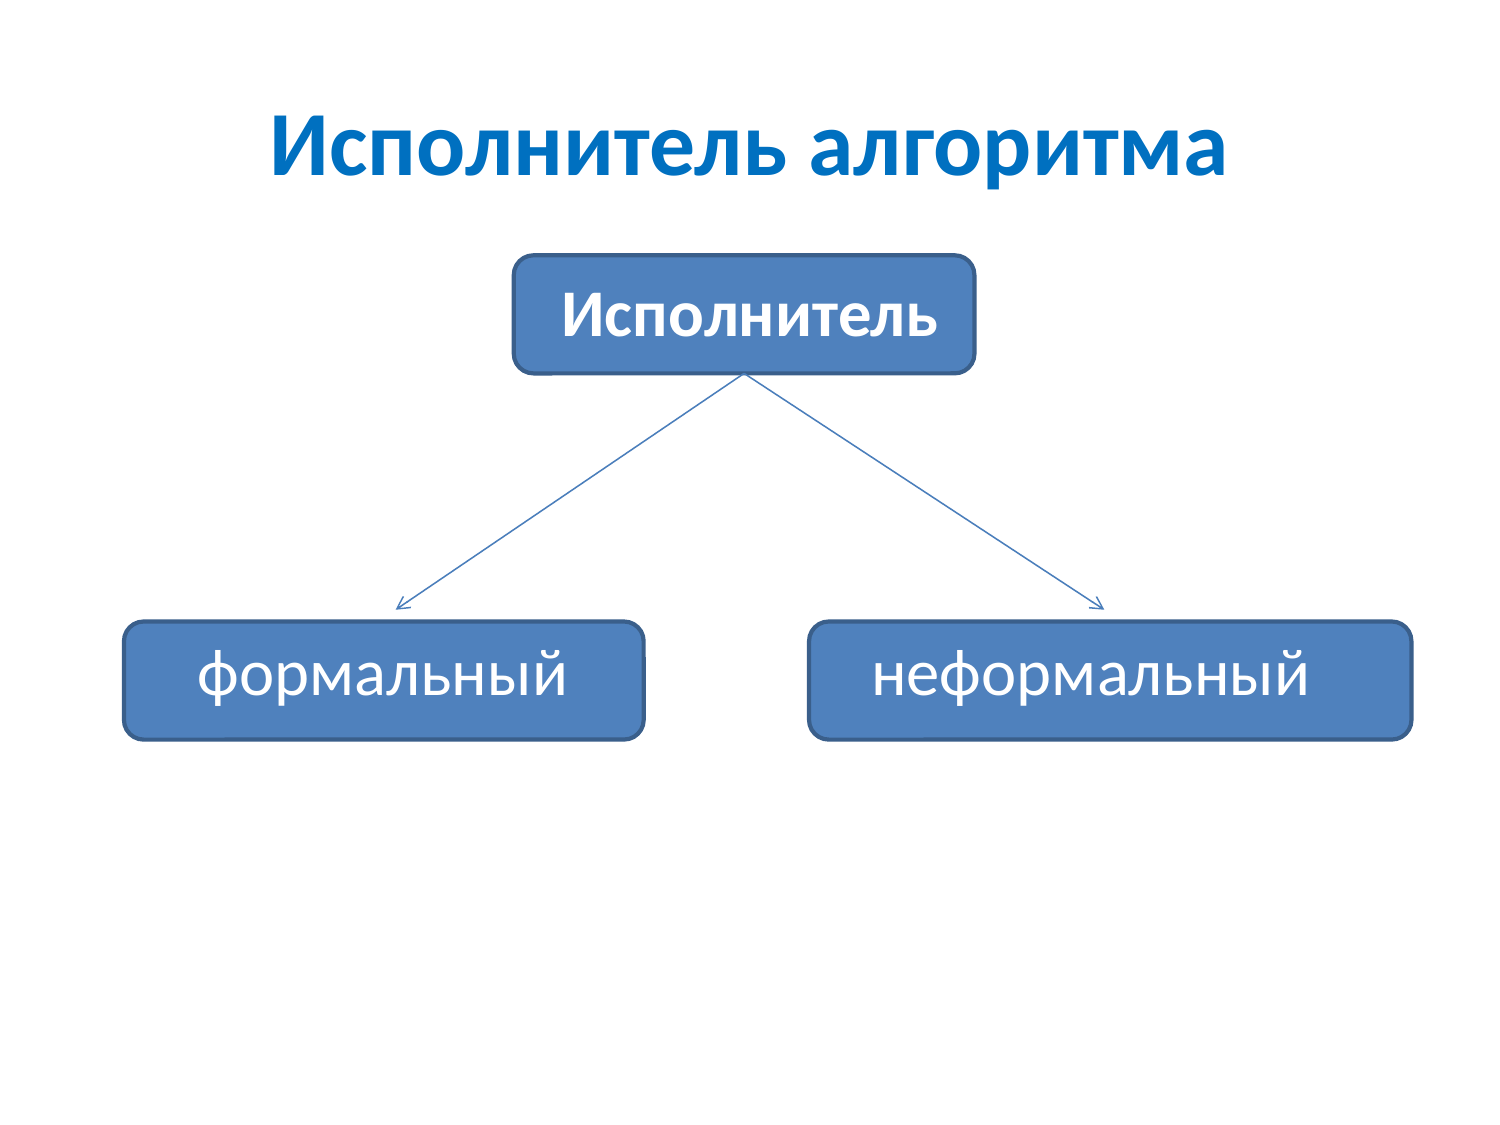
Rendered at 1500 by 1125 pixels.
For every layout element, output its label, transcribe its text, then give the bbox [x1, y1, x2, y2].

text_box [395, 373, 741, 610]
text_box неформальный [856, 621, 1406, 717]
list Исполнитель [75, 262, 1425, 1005]
title Исполнитель алгоритма [75, 45, 1425, 233]
text_box [516, 253, 973, 262]
text_box формальный [183, 621, 621, 717]
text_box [743, 373, 1105, 610]
